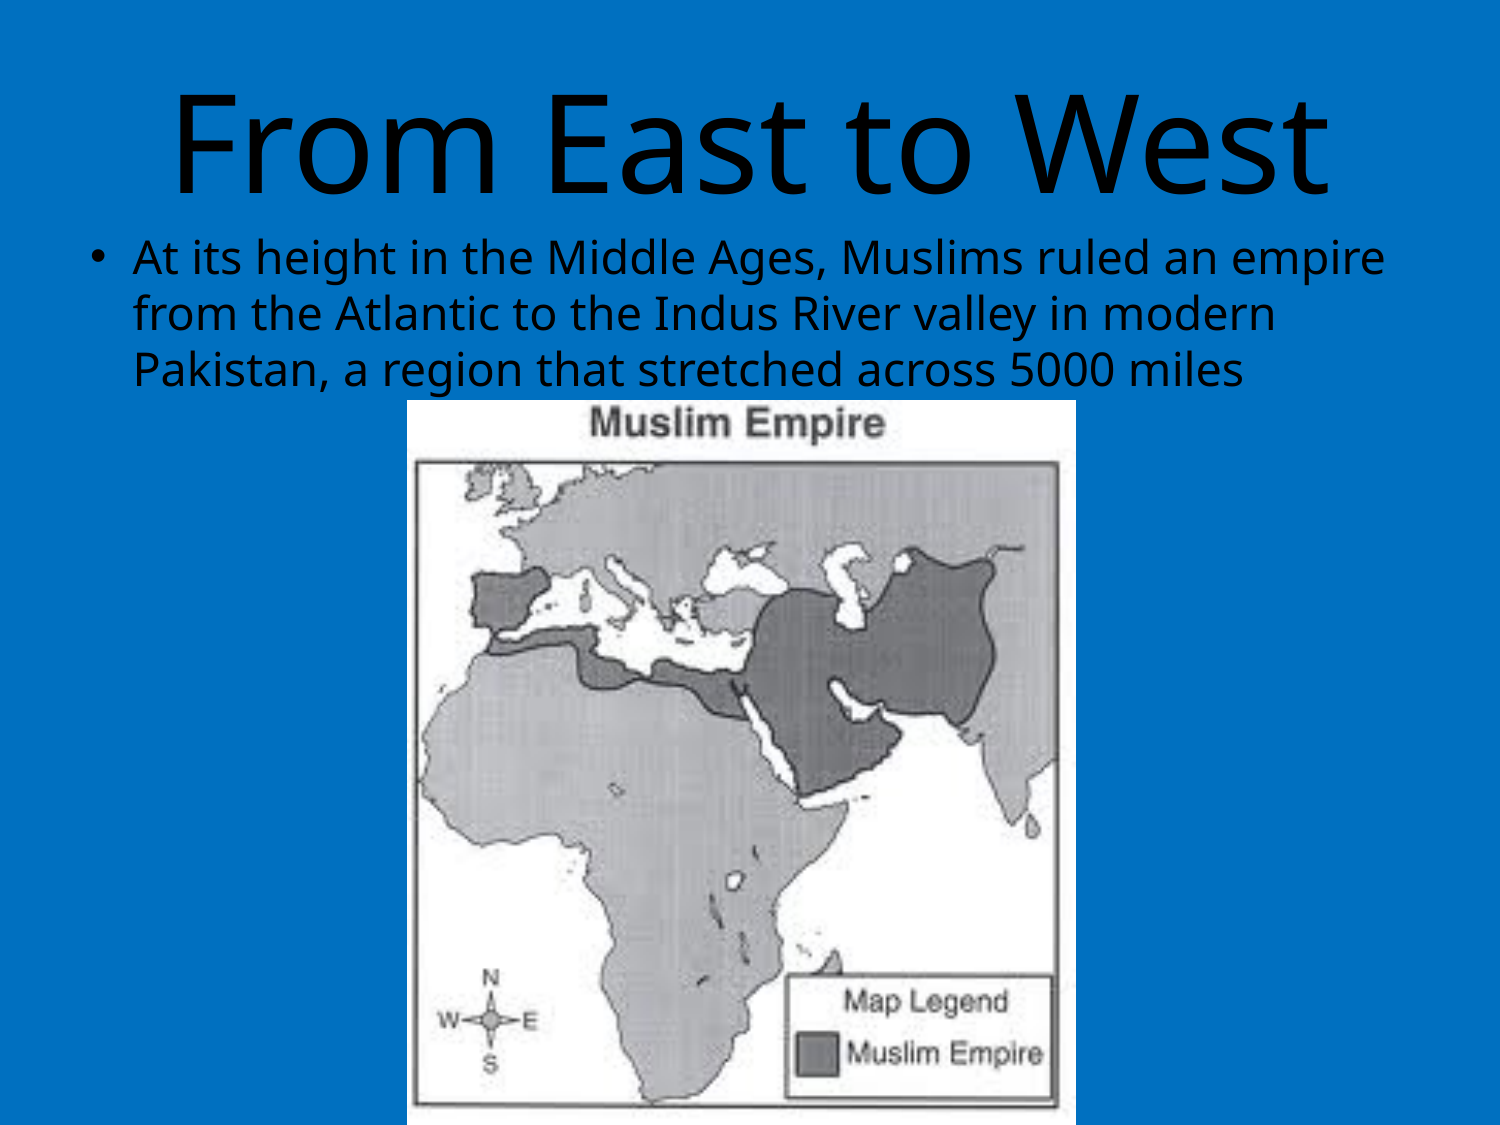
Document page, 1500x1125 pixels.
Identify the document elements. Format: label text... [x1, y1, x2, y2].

title From East to West [75, 45, 1425, 219]
picture [407, 400, 1076, 1125]
list At its height in the Middle Ages, Muslims ruled an empire from the Atlantic to the Indus River valley in modern Pakistan, a region that stretched across 5000 miles [75, 219, 1436, 433]
